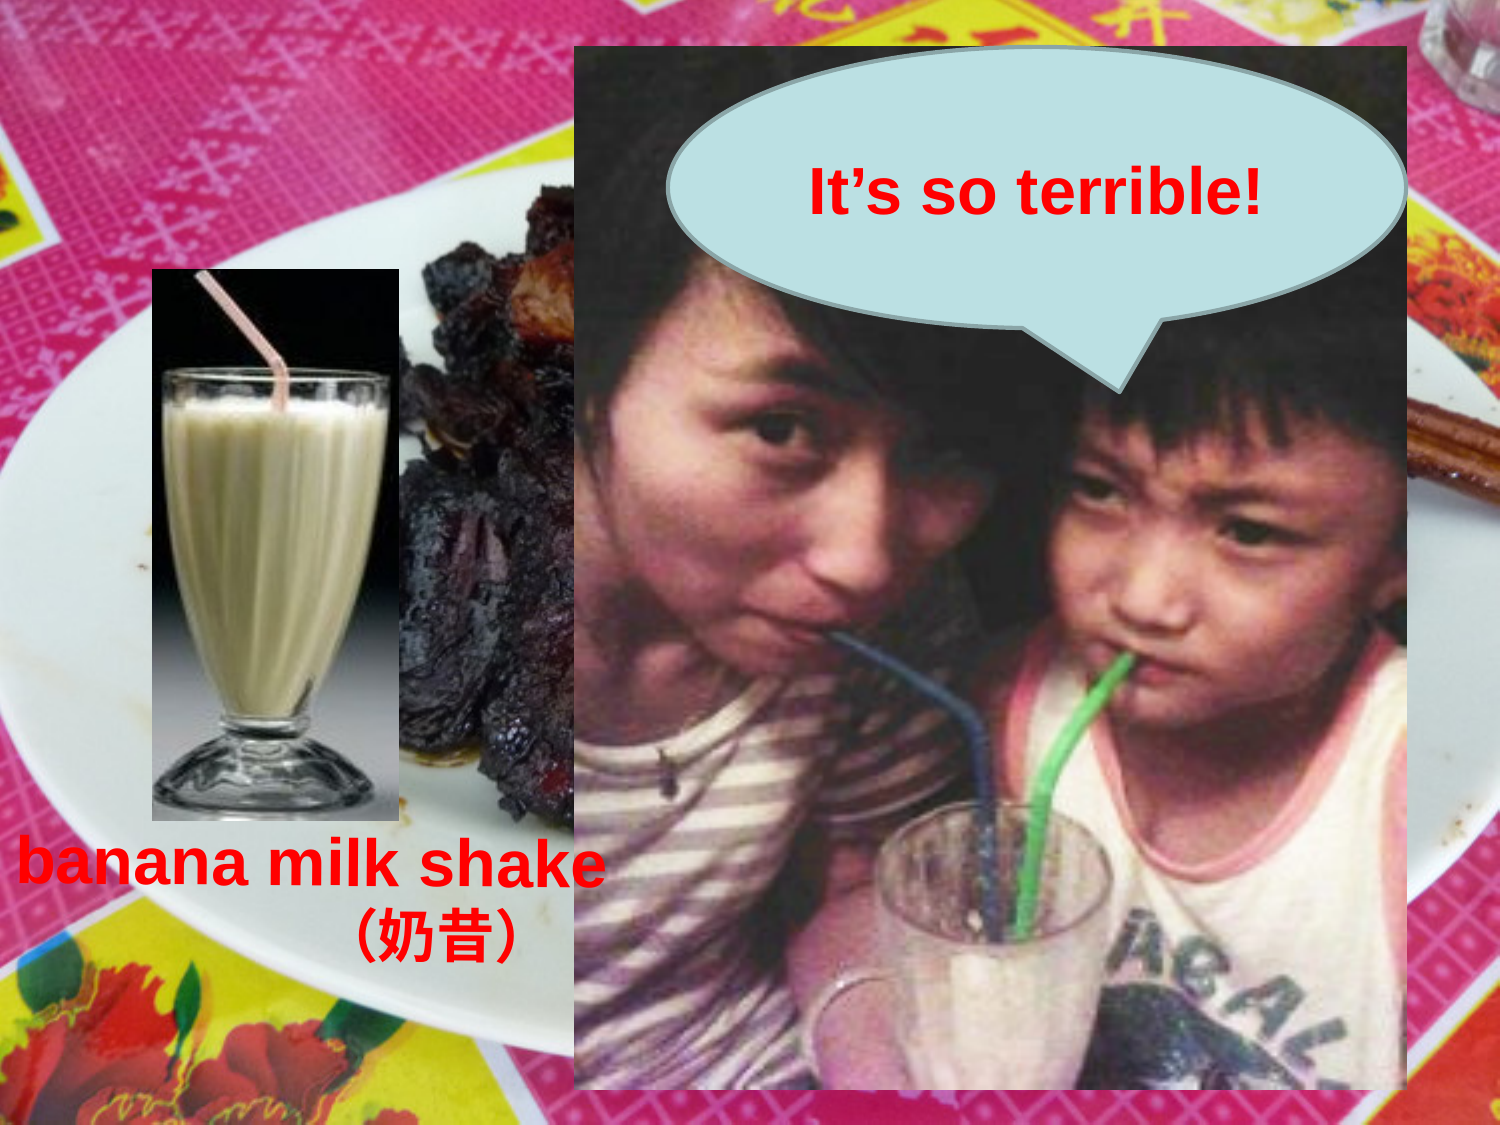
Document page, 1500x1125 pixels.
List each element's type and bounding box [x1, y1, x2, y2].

picture [0, 0, 1500, 1125]
list [152, 269, 399, 821]
